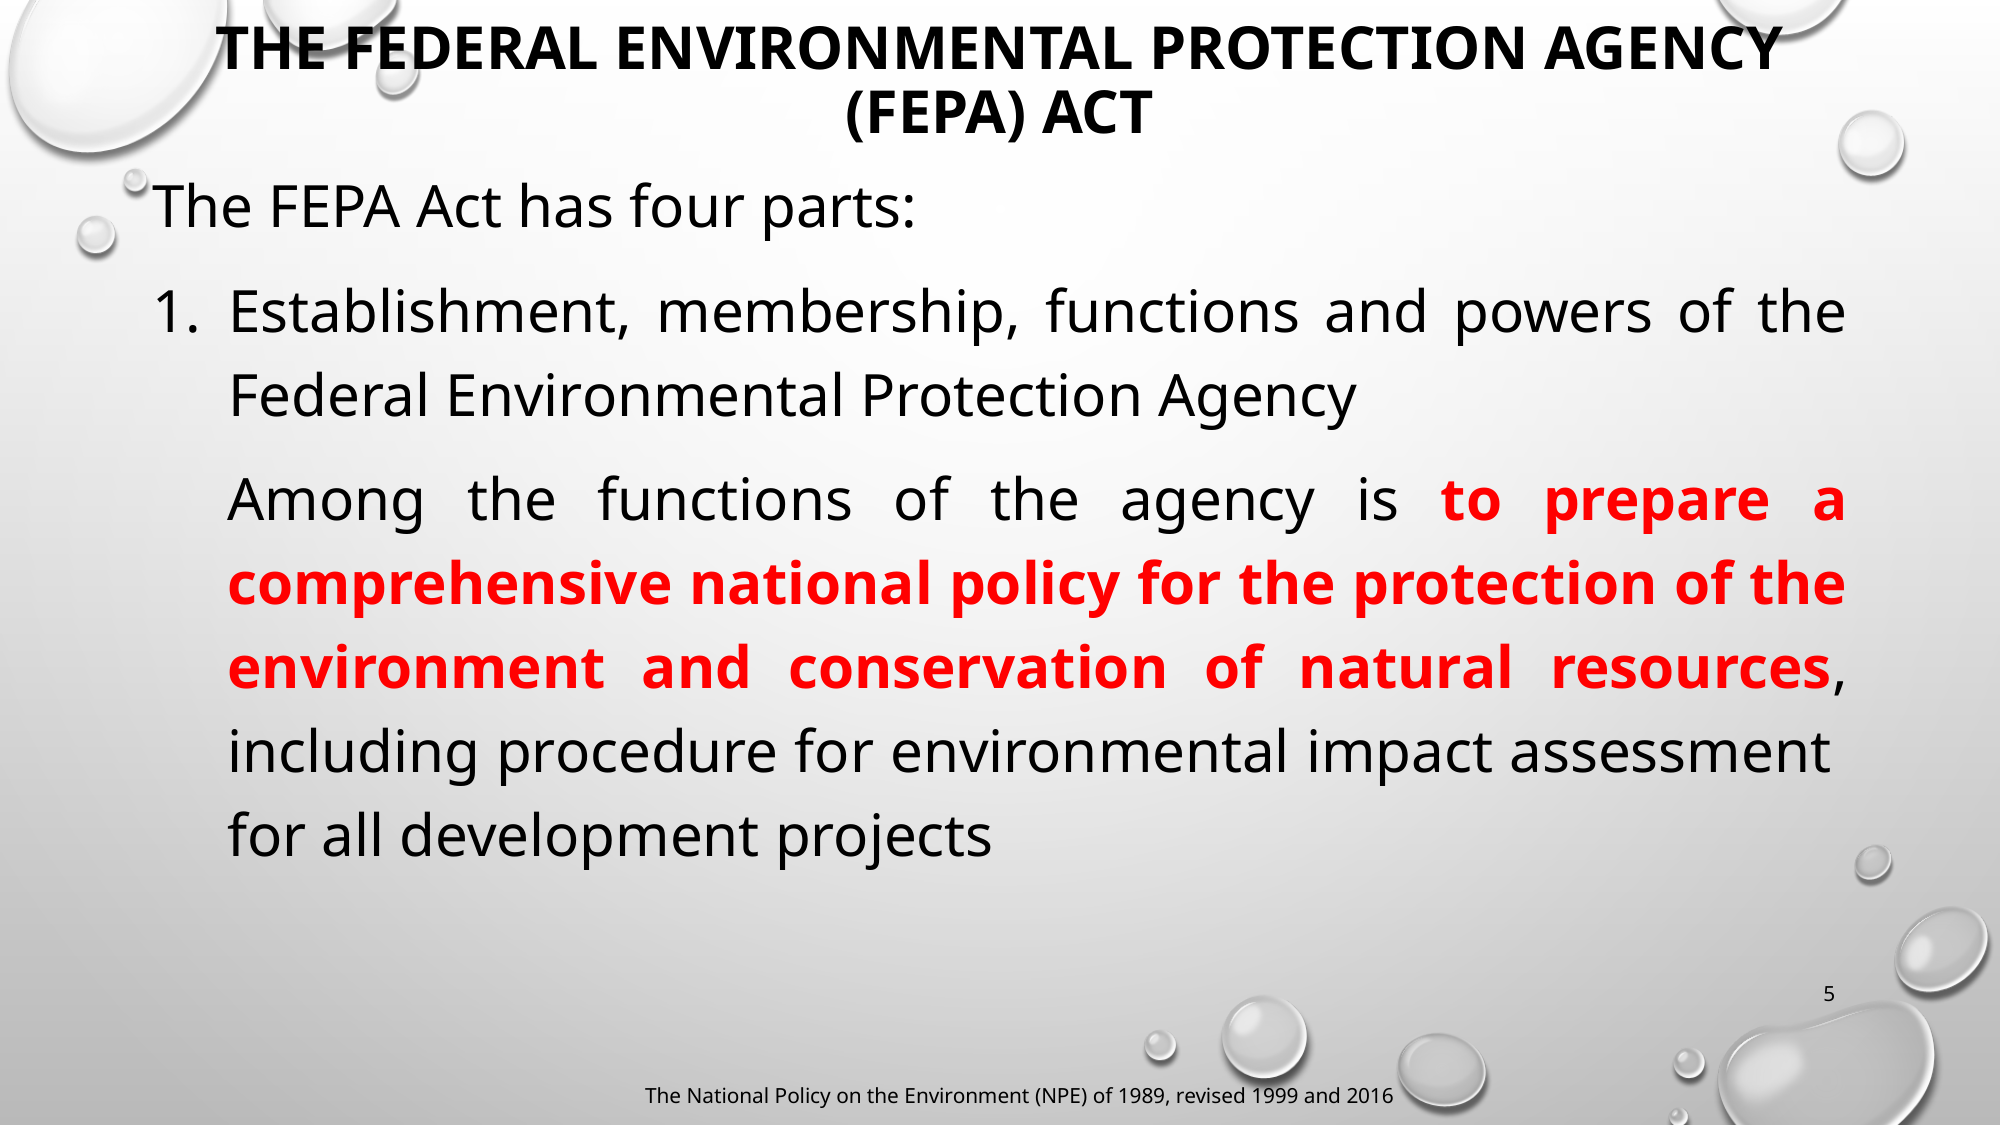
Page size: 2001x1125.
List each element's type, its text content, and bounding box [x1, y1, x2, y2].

list The FEPA Act has four parts: Establishment, membership, functions and powers of the Federal Environmental Protection Agency Among the functions of the agency is to prepare a comprehensive national policy for the protection of the environment and conservation of natural resources, including procedure for environmental impact assessment for all development projects [137, 147, 1863, 1066]
slide_number 5 [1724, 965, 1851, 1025]
footer The National Policy on the Environment (NPE) of 1989, revised 1999 and 2016 [630, 1065, 1725, 1125]
title The Federal environmental protection agency (FEPA) act [137, 10, 1863, 147]
picture [0, 0, 2000, 1125]
